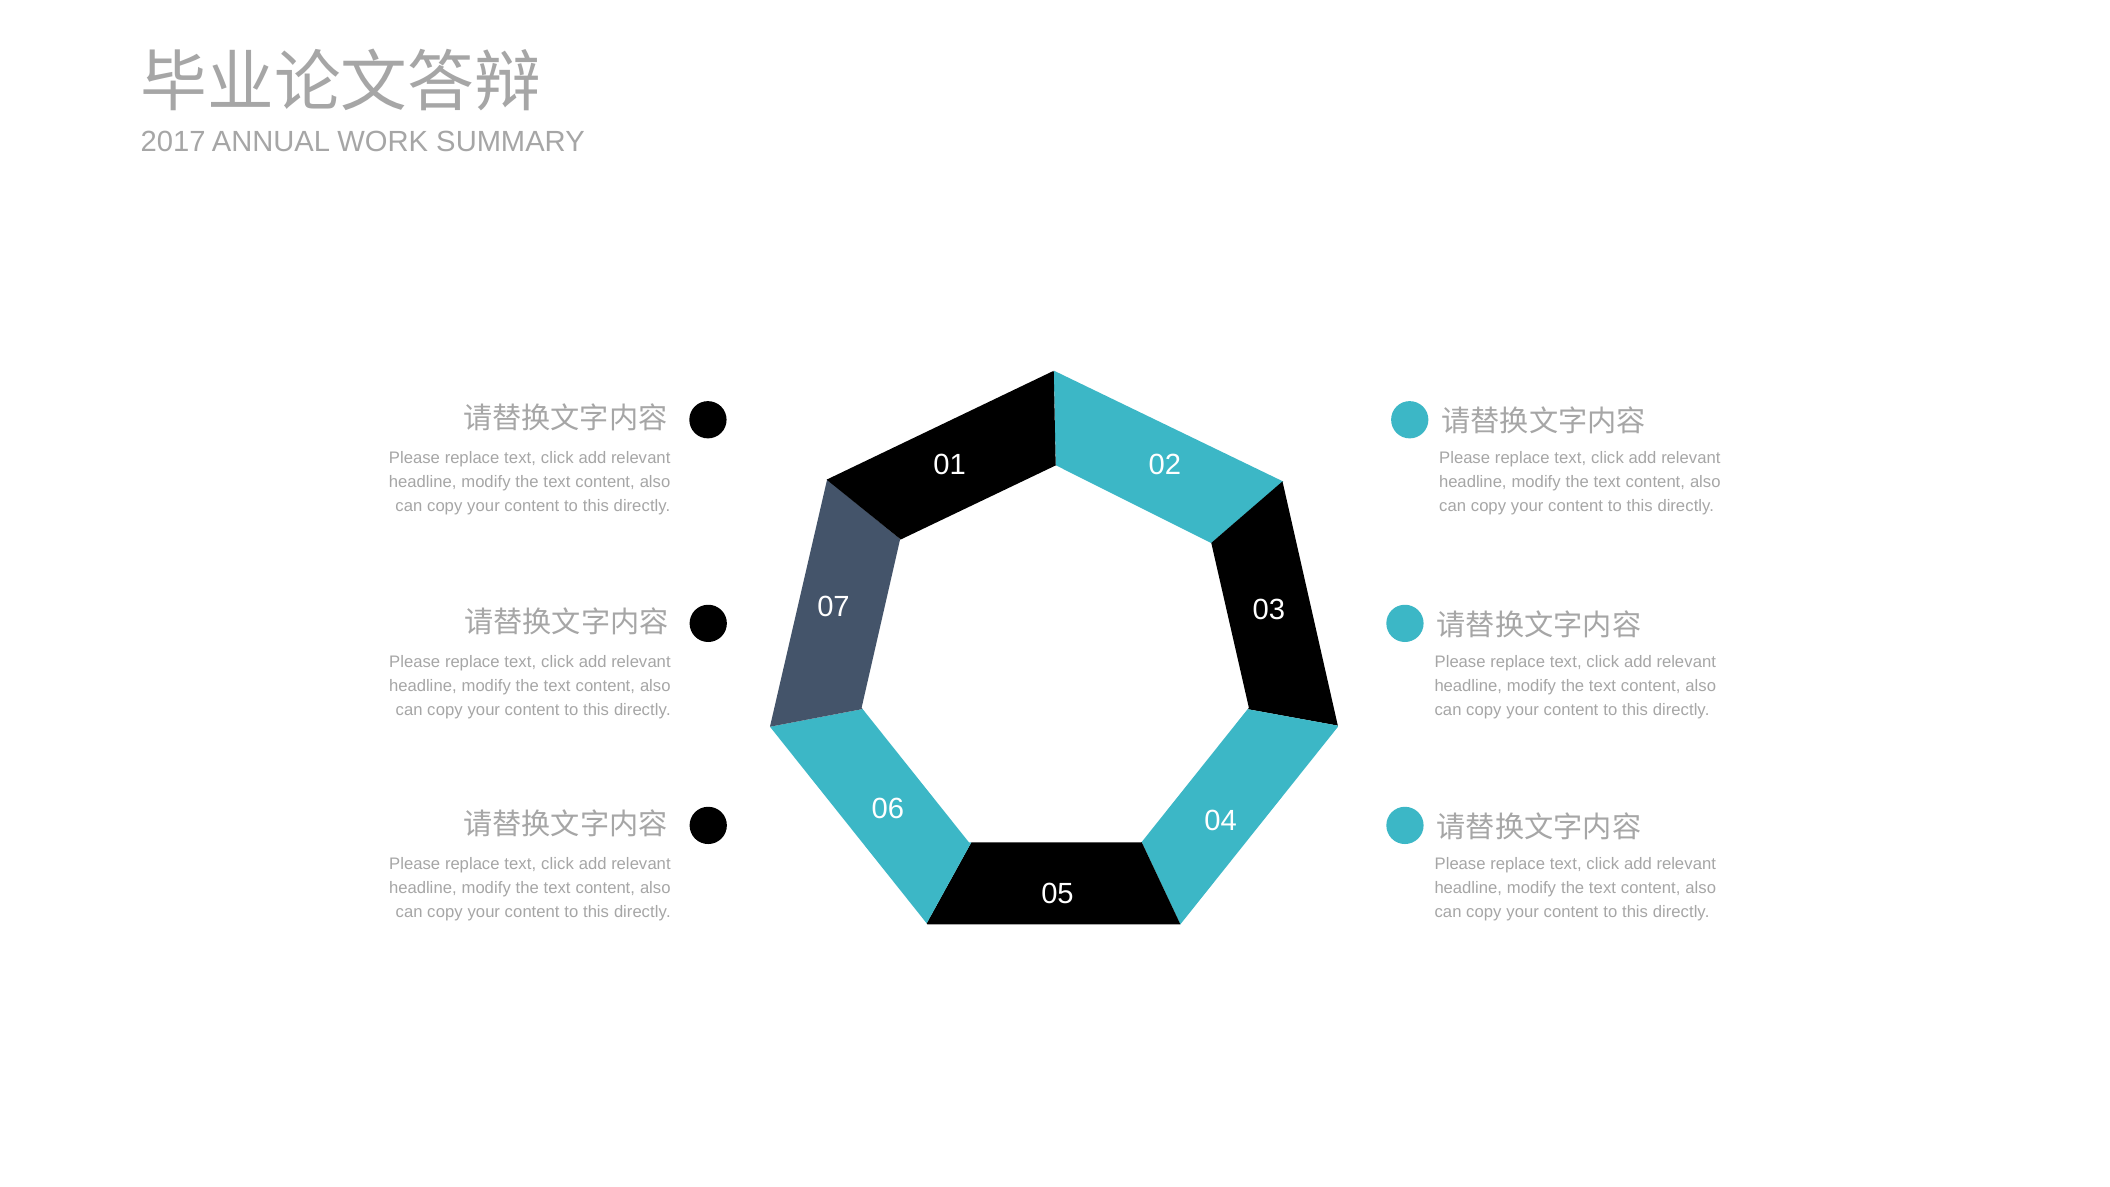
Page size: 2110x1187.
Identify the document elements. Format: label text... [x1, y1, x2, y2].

text_box [689, 806, 727, 845]
text_box [1386, 806, 1424, 845]
text_box Please replace text, click add relevant headline, modify the text content, also can copy your content to this directly. [1434, 646, 1729, 737]
text_box [1391, 401, 1429, 439]
text_box 请替换文字内容 [1438, 394, 1673, 439]
text_box [689, 401, 727, 439]
text_box Please replace text, click add relevant headline, modify the text content, also can copy your content to this directly. [1434, 848, 1729, 939]
text_box 请替换文字内容 [442, 394, 672, 434]
text_box Please replace text, click add relevant headline, modify the text content, also can copy your content to this directly. [1439, 443, 1733, 534]
text_box Please replace text, click add relevant headline, modify the text content, also can copy your content to this directly. [369, 646, 672, 737]
text_box [1386, 604, 1424, 643]
text_box 请替换文字内容 [1433, 597, 1668, 642]
text_box [689, 604, 727, 643]
text_box 毕业论文答辩 [140, 38, 789, 119]
text_box Please replace text, click add relevant headline, modify the text content, also can copy your content to this directly. [369, 443, 671, 534]
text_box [769, 370, 1339, 925]
text_box 请替换文字内容 [443, 597, 673, 638]
text_box Please replace text, click add relevant headline, modify the text content, also can copy your content to this directly. [369, 848, 672, 939]
text_box 请替换文字内容 [1433, 799, 1668, 845]
text_box 请替换文字内容 [443, 799, 672, 840]
text_box 2017 ANNUAL WORK SUMMARY [140, 122, 602, 158]
